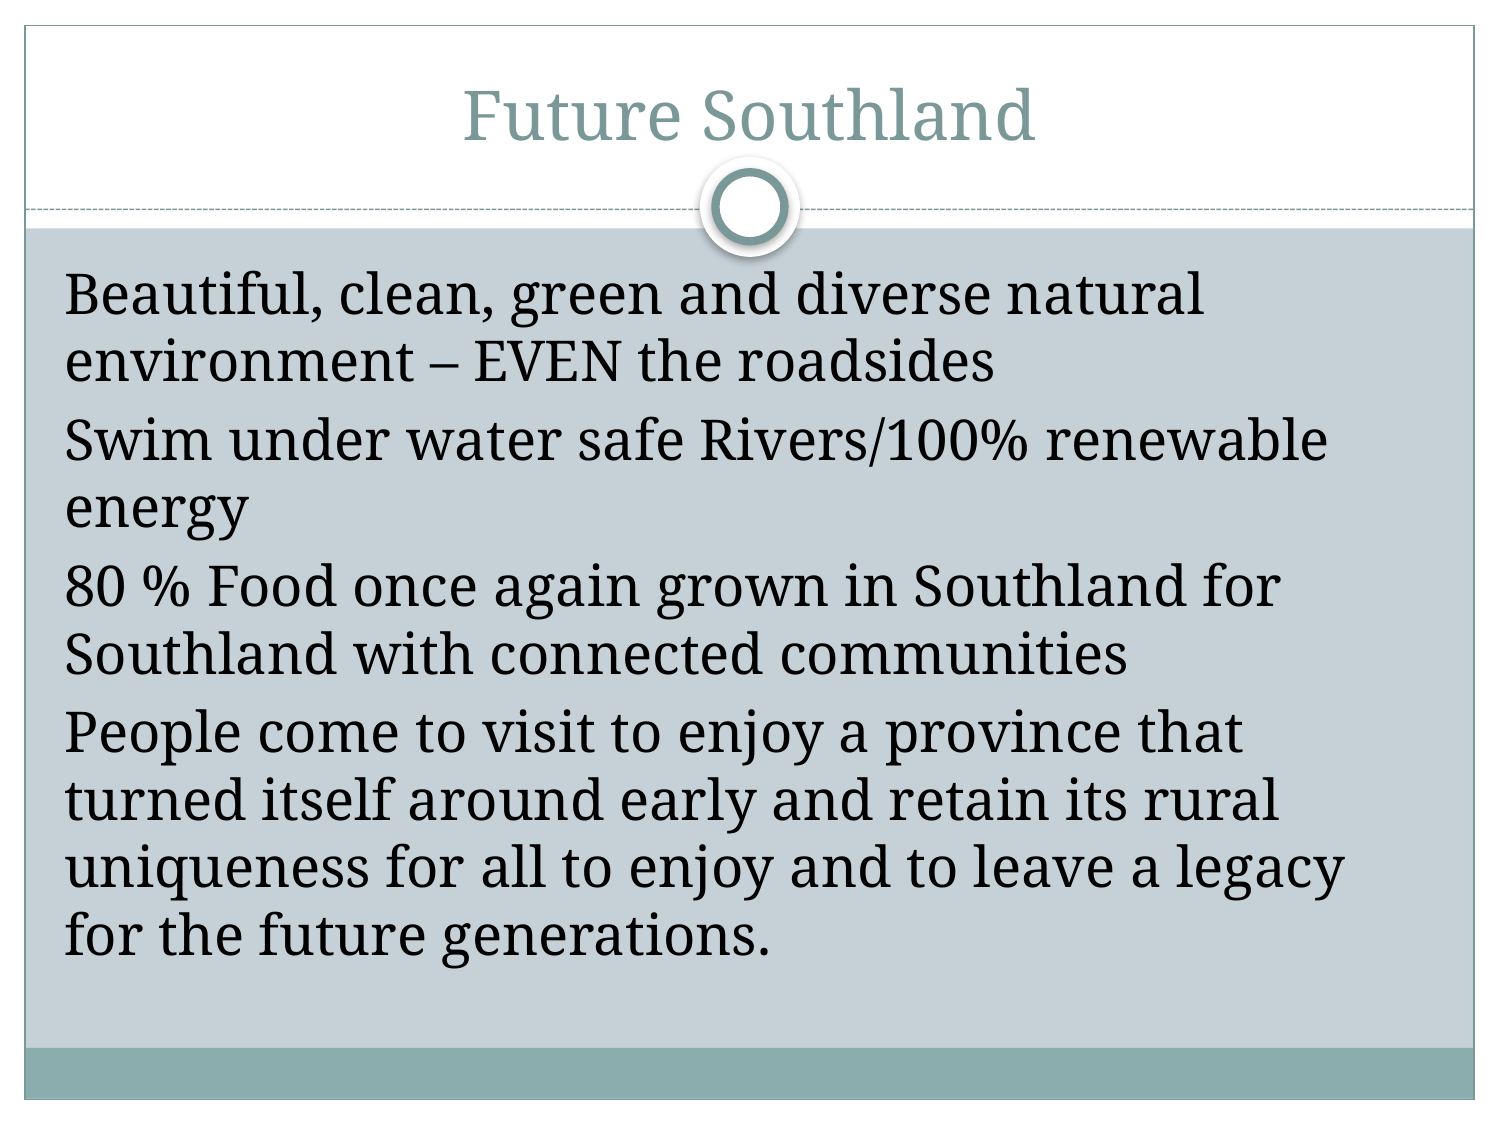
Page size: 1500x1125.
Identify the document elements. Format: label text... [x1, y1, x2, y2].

list Beautiful, clean, green and diverse natural environment – EVEN the roadsides Swim under water safe Rivers/100% renewable energy 80 % Food once again grown in Southland for Southland with connected communities People come to visit to enjoy a province that turned itself around early and retain its rural uniqueness for all to enjoy and to leave a legacy for the future generations. [49, 250, 1445, 1001]
title Future Southland [49, 37, 1450, 162]
